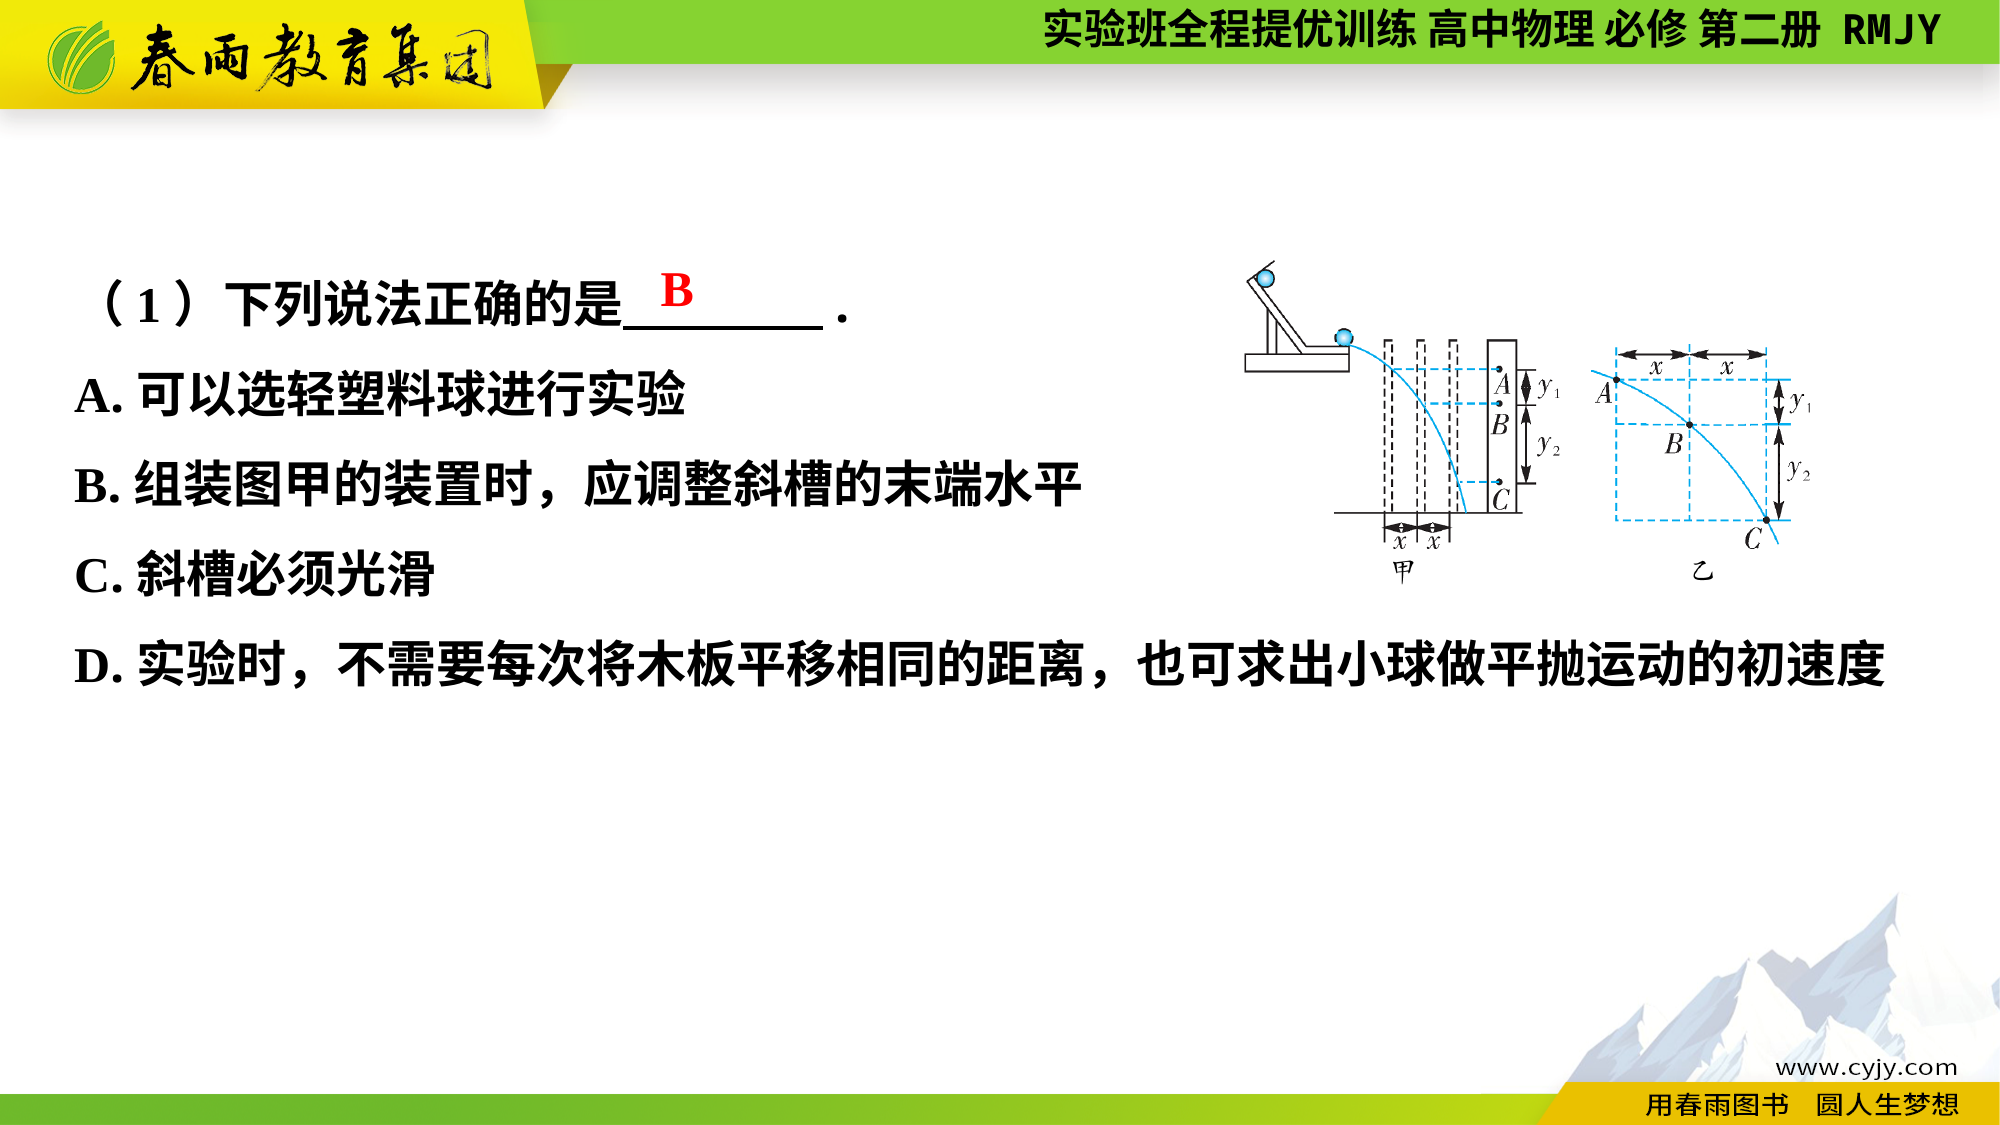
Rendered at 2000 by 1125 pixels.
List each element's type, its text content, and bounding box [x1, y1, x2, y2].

picture [0, 0, 2000, 1125]
text_box B [645, 249, 709, 325]
list （1）下列说法正确的是 . A.可以选轻塑料球进行实验 B.组装图甲的装置时，应调整斜槽的末端水平 C.斜槽必须光滑 D.实验时，不需要每次将木板平移相同的距离，也可求出小球做平抛运动的初速度 [59, 234, 1944, 705]
